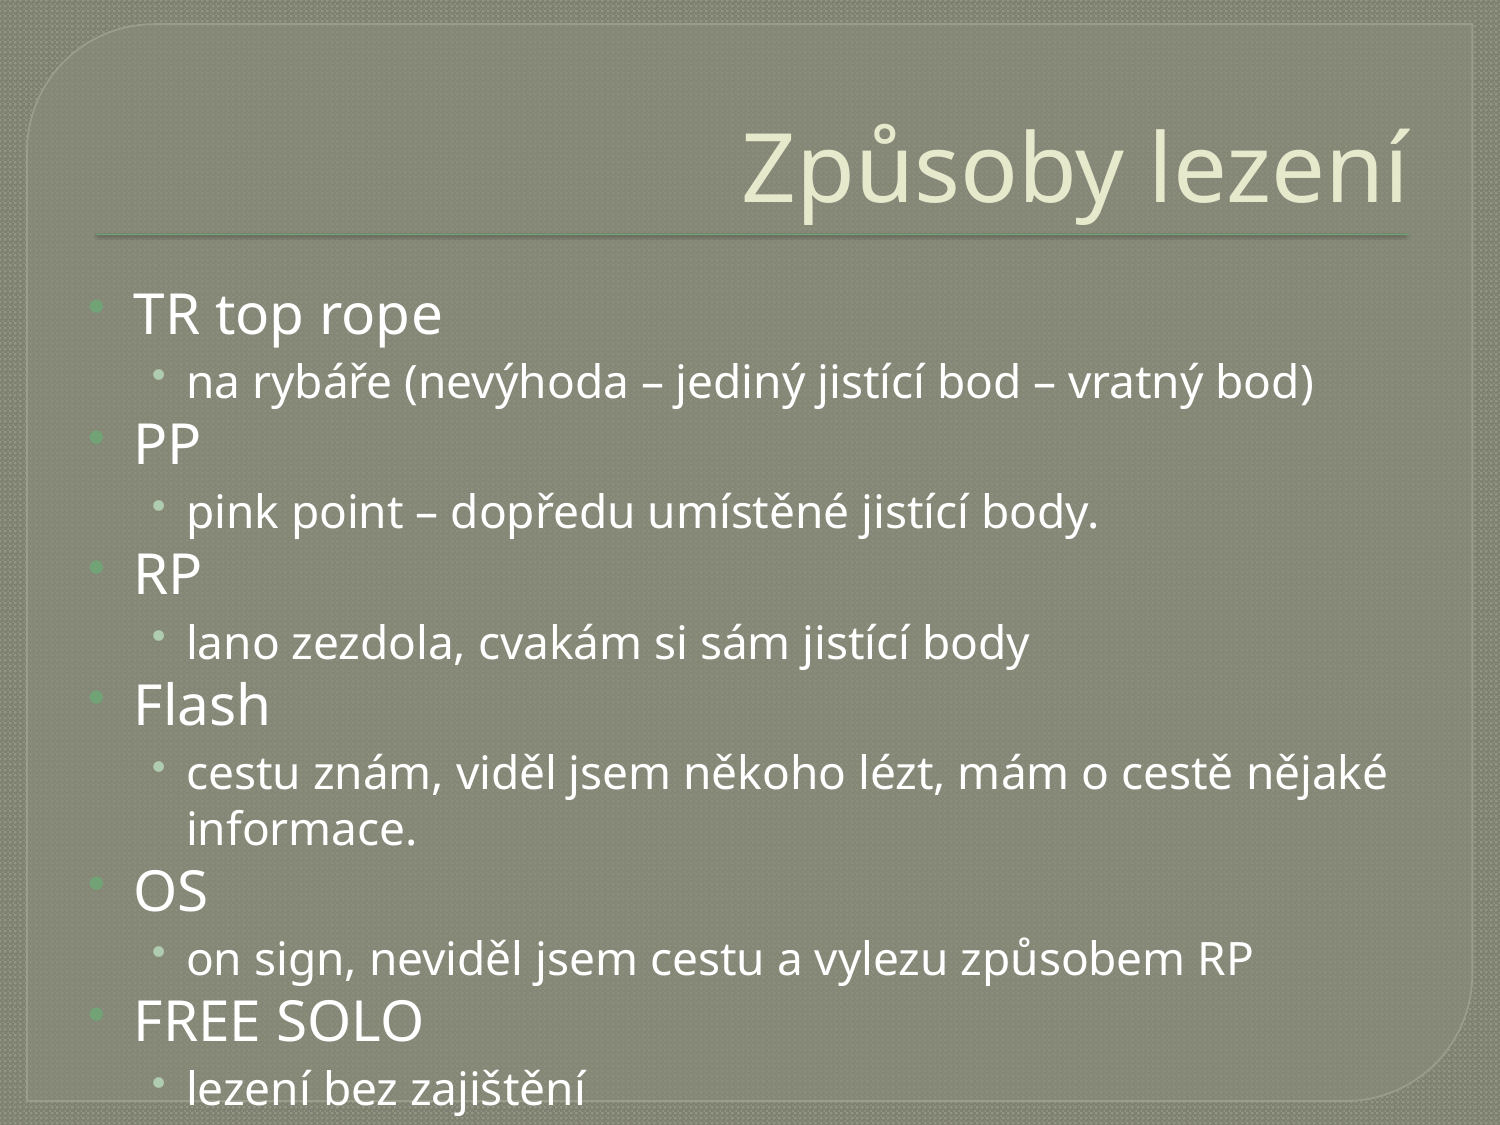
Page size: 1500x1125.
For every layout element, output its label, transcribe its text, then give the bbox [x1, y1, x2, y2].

title Způsoby lezení [75, 41, 1425, 230]
list TR top rope na rybáře (nevýhoda – jediný jistící bod – vratný bod) PP pink point – dopředu umístěné jistící body. RP lano zezdola, cvakám si sám jistící body Flash cestu znám, viděl jsem někoho lézt, mám o cestě nějaké informace. OS on sign, neviděl jsem cestu a vylezu způsobem RP FREE SOLO lezení bez zajištění [75, 270, 1425, 1125]
